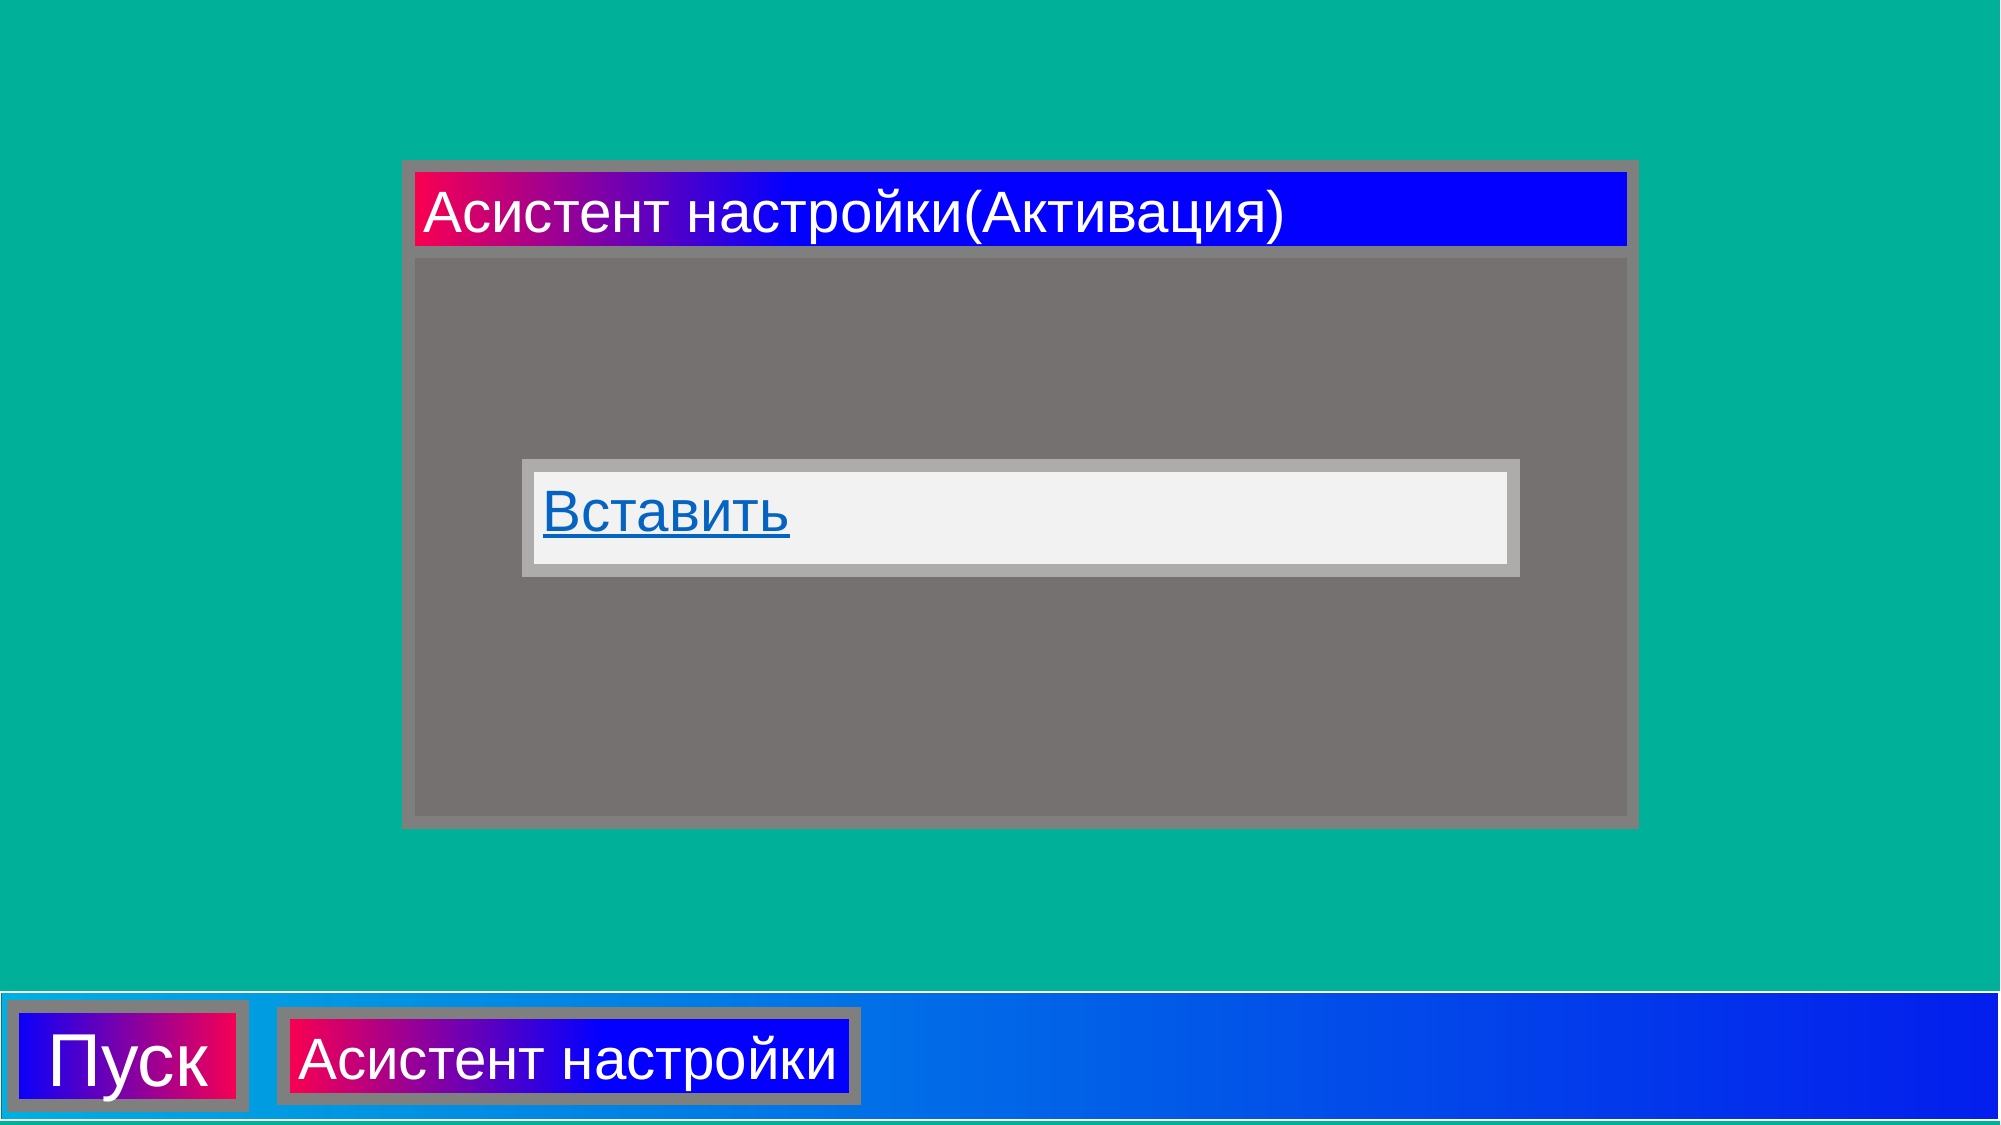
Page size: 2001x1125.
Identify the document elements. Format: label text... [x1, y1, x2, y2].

text_box Пуск [12, 1006, 244, 1106]
text_box Вставить [527, 464, 1514, 572]
text_box [407, 253, 1634, 824]
text_box Асистент настройки [283, 1012, 856, 1100]
text_box Асистент настройки(Активация) [407, 165, 1634, 253]
text_box [0, 991, 2000, 1121]
